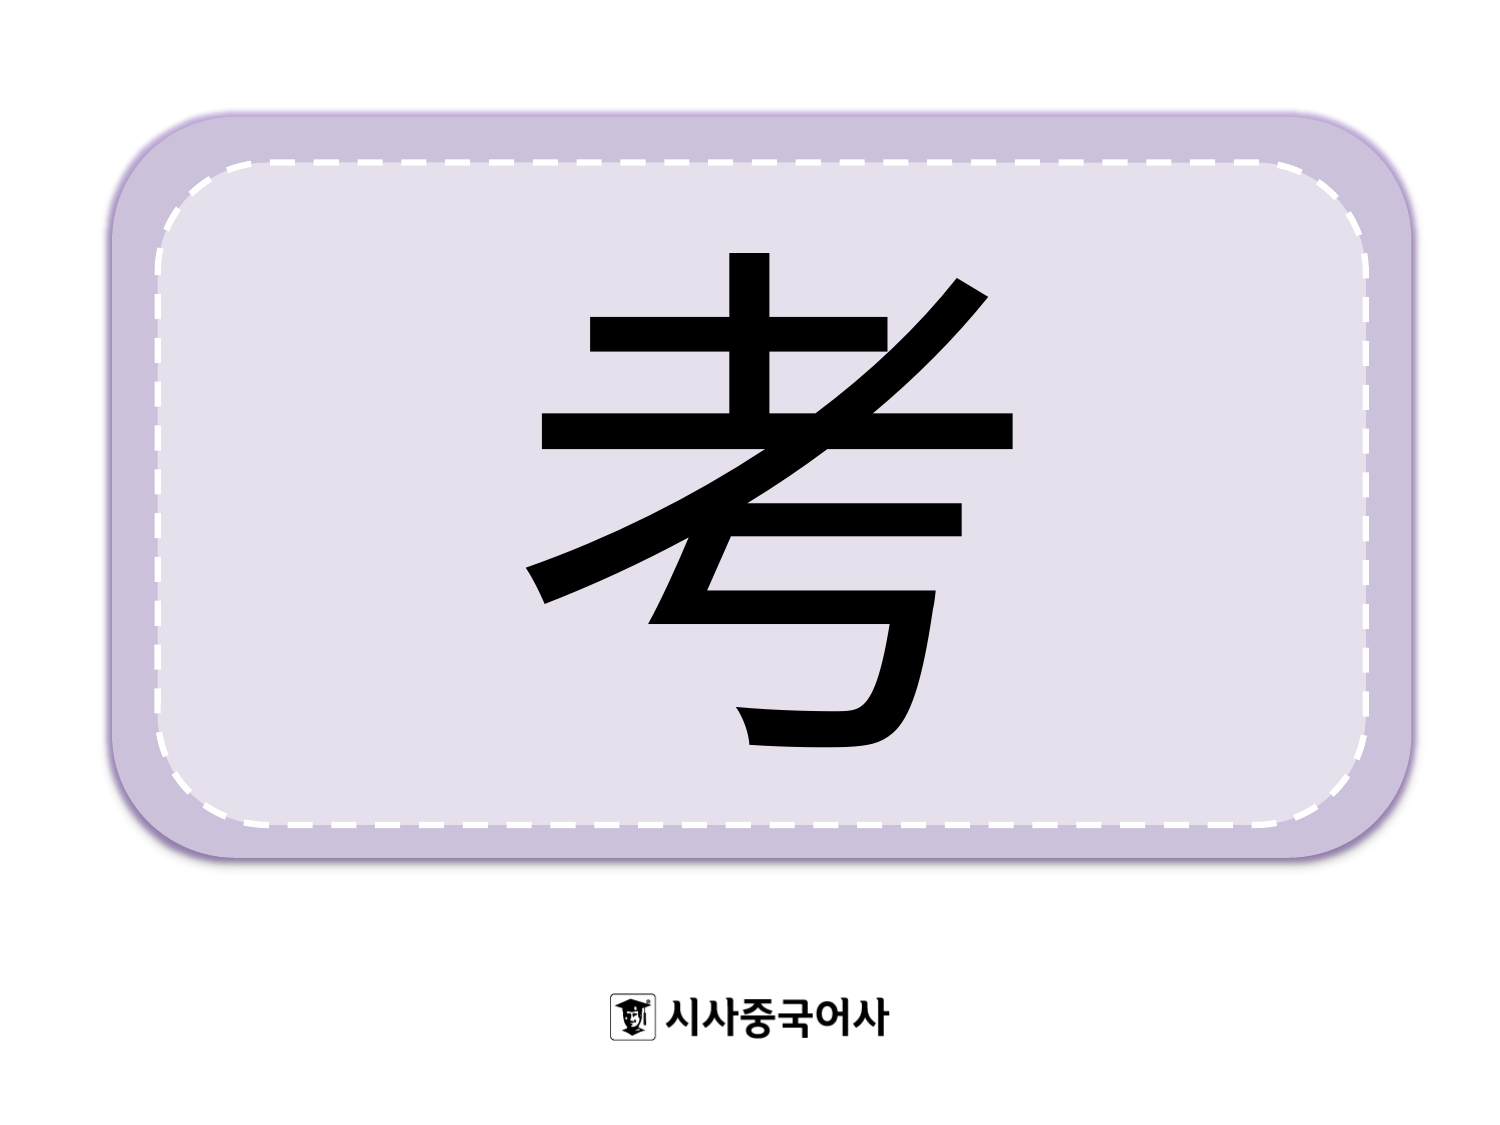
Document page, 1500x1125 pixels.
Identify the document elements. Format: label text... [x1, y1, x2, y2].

picture [602, 987, 898, 1047]
text_box 考 [171, 160, 1380, 824]
